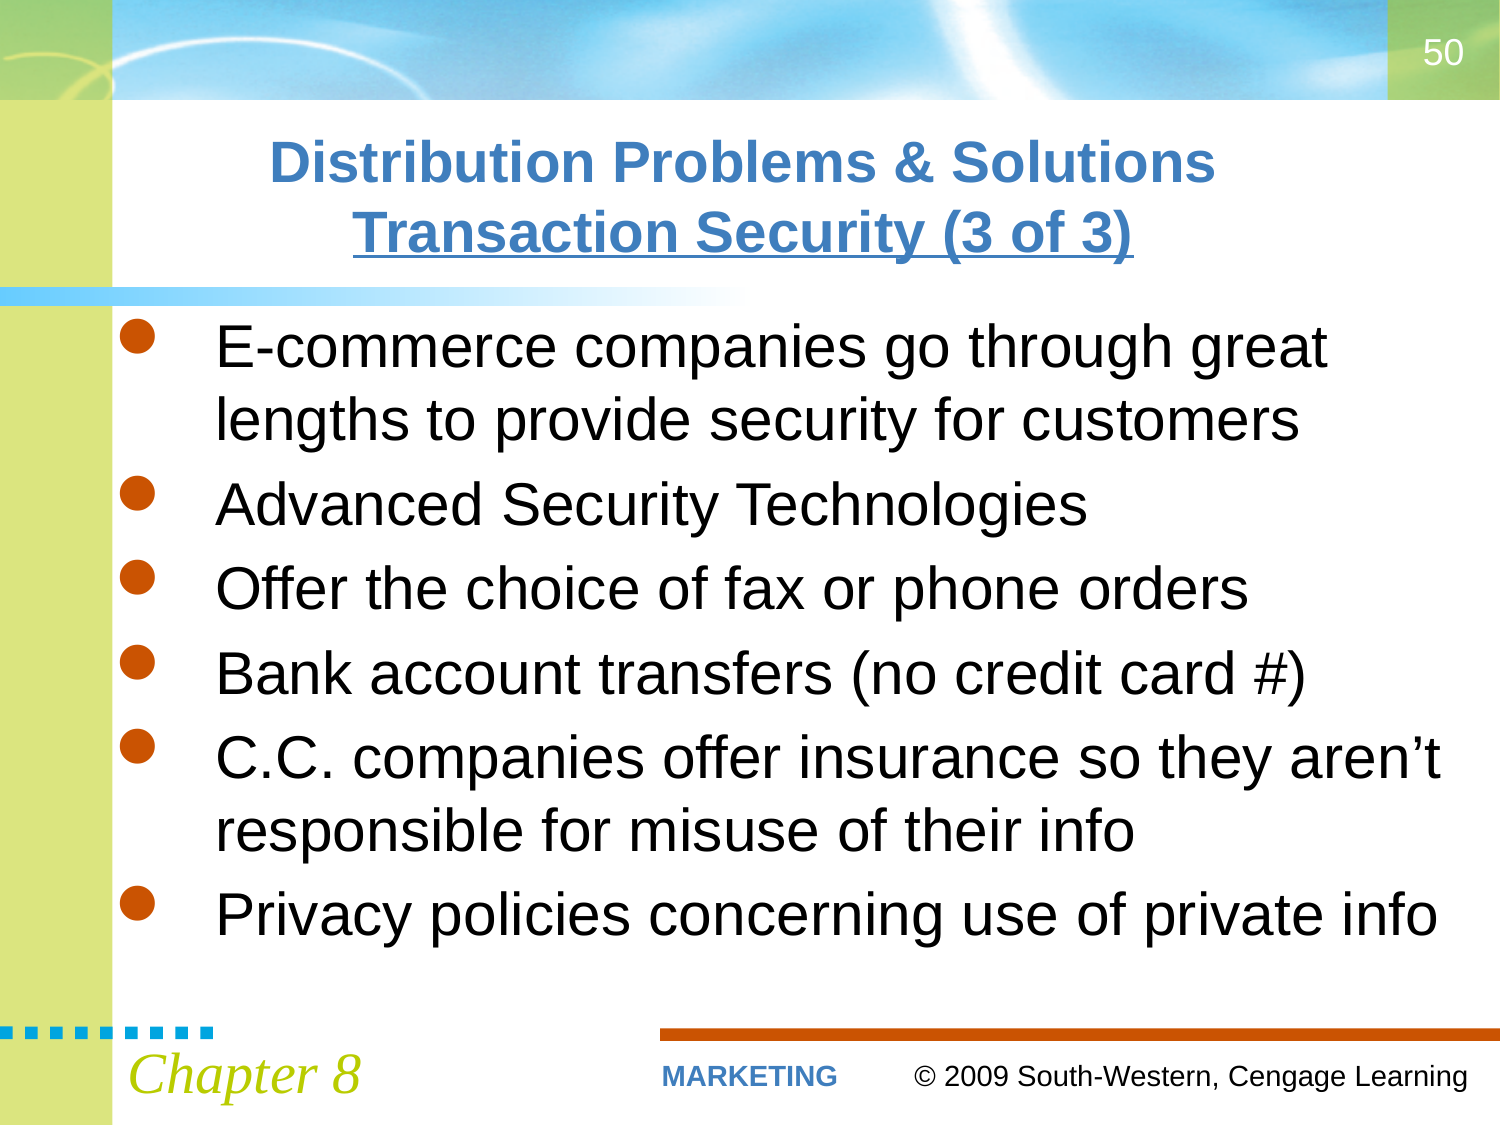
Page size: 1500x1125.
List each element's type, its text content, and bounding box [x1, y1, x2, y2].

slide_number 50 [1387, 0, 1500, 101]
title Distribution Problems & Solutions Transaction Security (3 of 3) [37, 99, 1451, 288]
footer Chapter 8 [112, 1026, 638, 1113]
list E-commerce companies go through great lengths to provide security for customers Advanced Security Technologies Offer the choice of fax or phone orders Bank account transfers (no credit card #) C.C. companies offer insurance so they aren’t responsible for misuse of their info Privacy policies concerning use of private info [99, 299, 1463, 1026]
